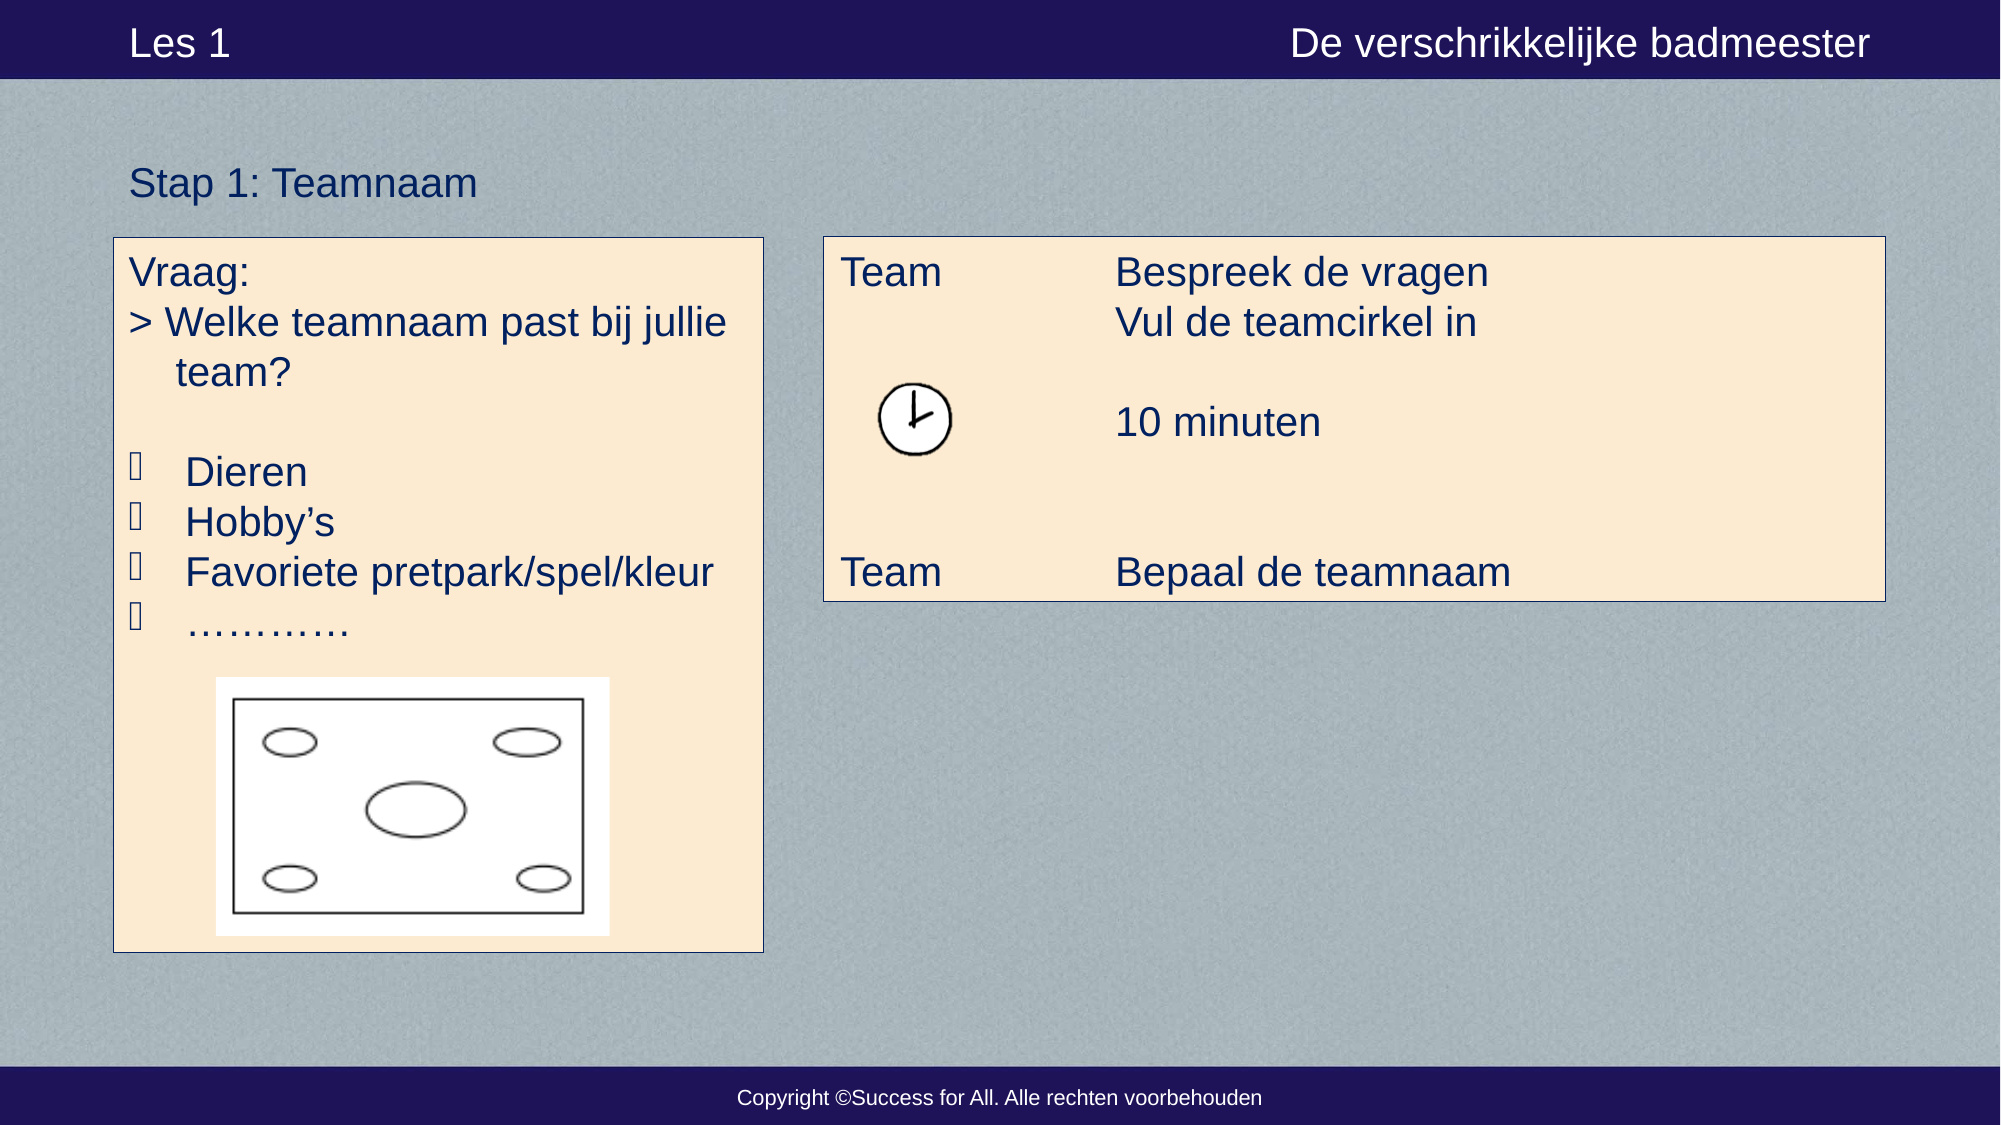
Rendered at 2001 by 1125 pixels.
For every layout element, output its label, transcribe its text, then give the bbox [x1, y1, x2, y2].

text_box Vraag: > Welke teamnaam past bij jullie team? Dieren Hobby’s Favoriete pretpark/spel/kleur ………… [113, 237, 764, 953]
text_box De verschrikkelijke badmeester [999, 8, 1886, 73]
picture [0, 0, 2001, 1125]
text_box Stap 1: Teamnaam [113, 148, 1635, 214]
text_box Les 1 [114, 8, 354, 73]
text_box Copyright ©Success for All. Alle rechten voorbehouden [0, 1076, 2000, 1125]
text_box Team Bespreek de vragen Vul de teamcirkel in 10 minuten Team Bepaal de teamnaam [823, 236, 1886, 602]
